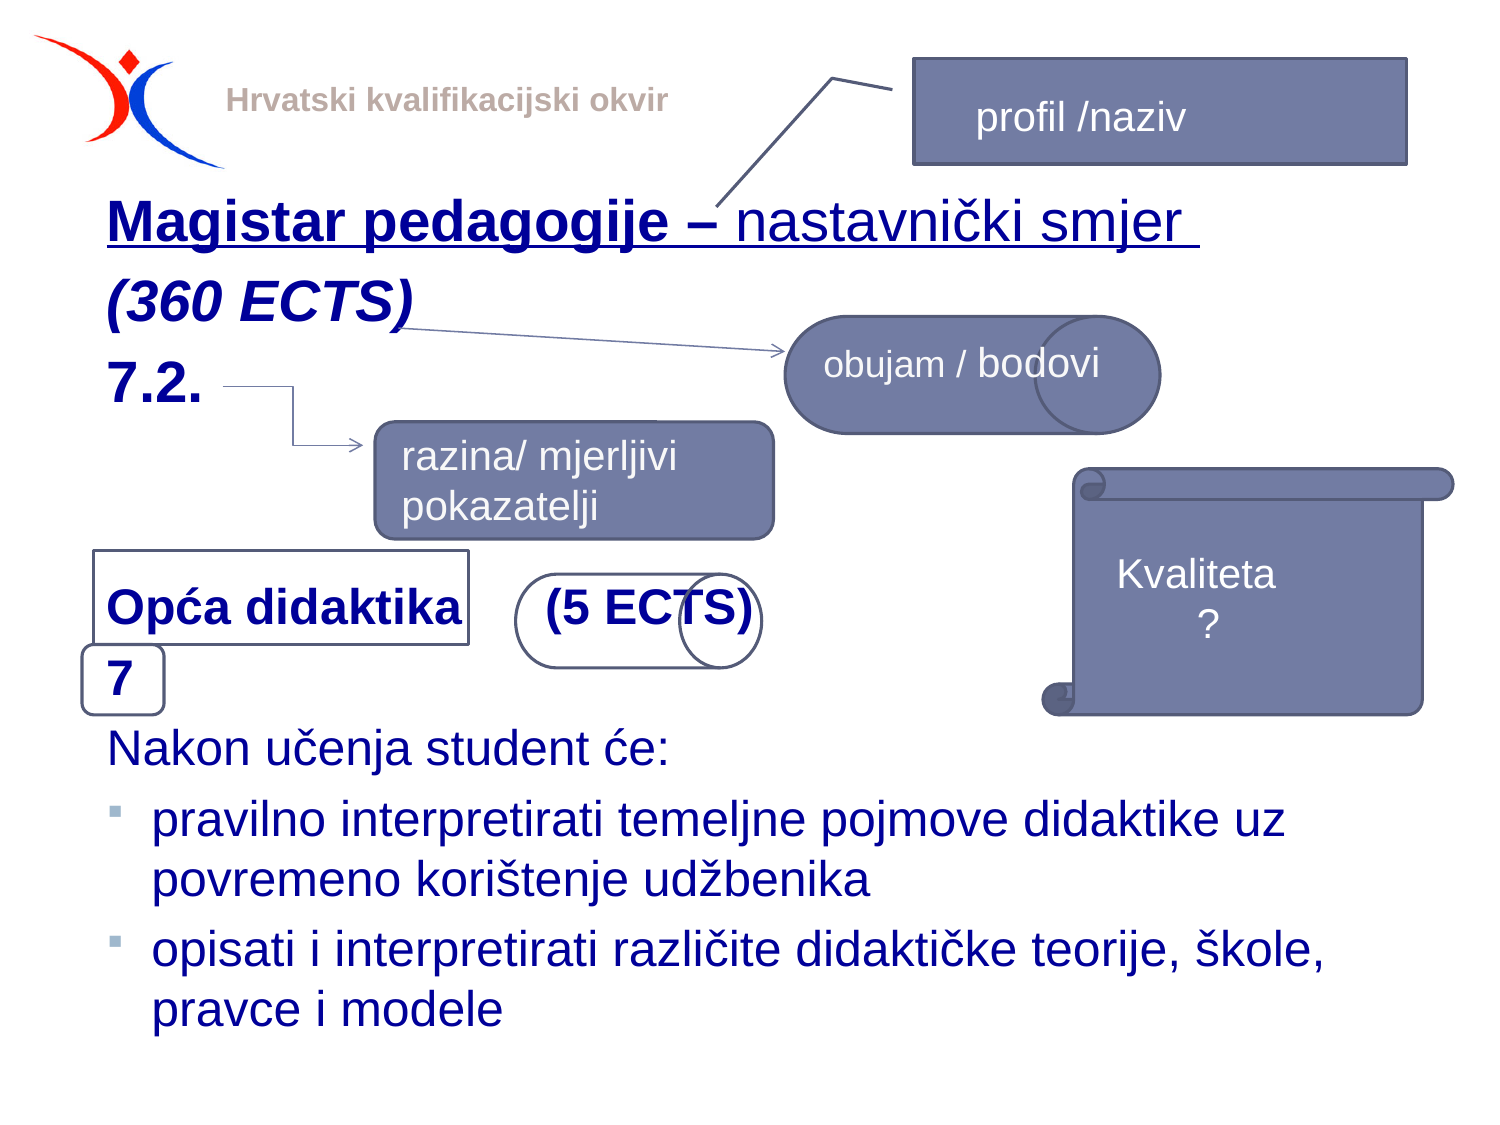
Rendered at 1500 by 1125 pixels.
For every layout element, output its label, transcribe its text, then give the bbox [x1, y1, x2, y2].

text_box obujam / bodovi [808, 328, 1137, 393]
text_box Hrvatski kvalifikacijski okvir [235, 70, 832, 125]
text_box [1041, 467, 1455, 717]
text_box [783, 314, 1162, 436]
text_box [514, 572, 764, 670]
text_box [222, 386, 364, 446]
text_box razina/ mjerljivi pokazatelji [386, 421, 774, 537]
text_box [912, 57, 1408, 166]
text_box profil /naziv [960, 82, 1383, 147]
text_box [715, 76, 893, 208]
text_box [80, 642, 166, 717]
text_box Magistar pedagogije – nastavnički smjer (360 ECTS) 7.2. Opća didaktika (5 ECTS) 7 Nakon učenja student će: pravilno interpretirati temeljne pojmove didaktike uz povremeno korištenje udžbenika opisati i interpretirati različite didaktičke teorije, škole, pravce i modele [46, 175, 1442, 1125]
picture [29, 30, 229, 172]
text_box [92, 549, 470, 646]
text_box Kvaliteta ? [1101, 538, 1407, 654]
text_box [373, 422, 766, 541]
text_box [398, 327, 786, 352]
